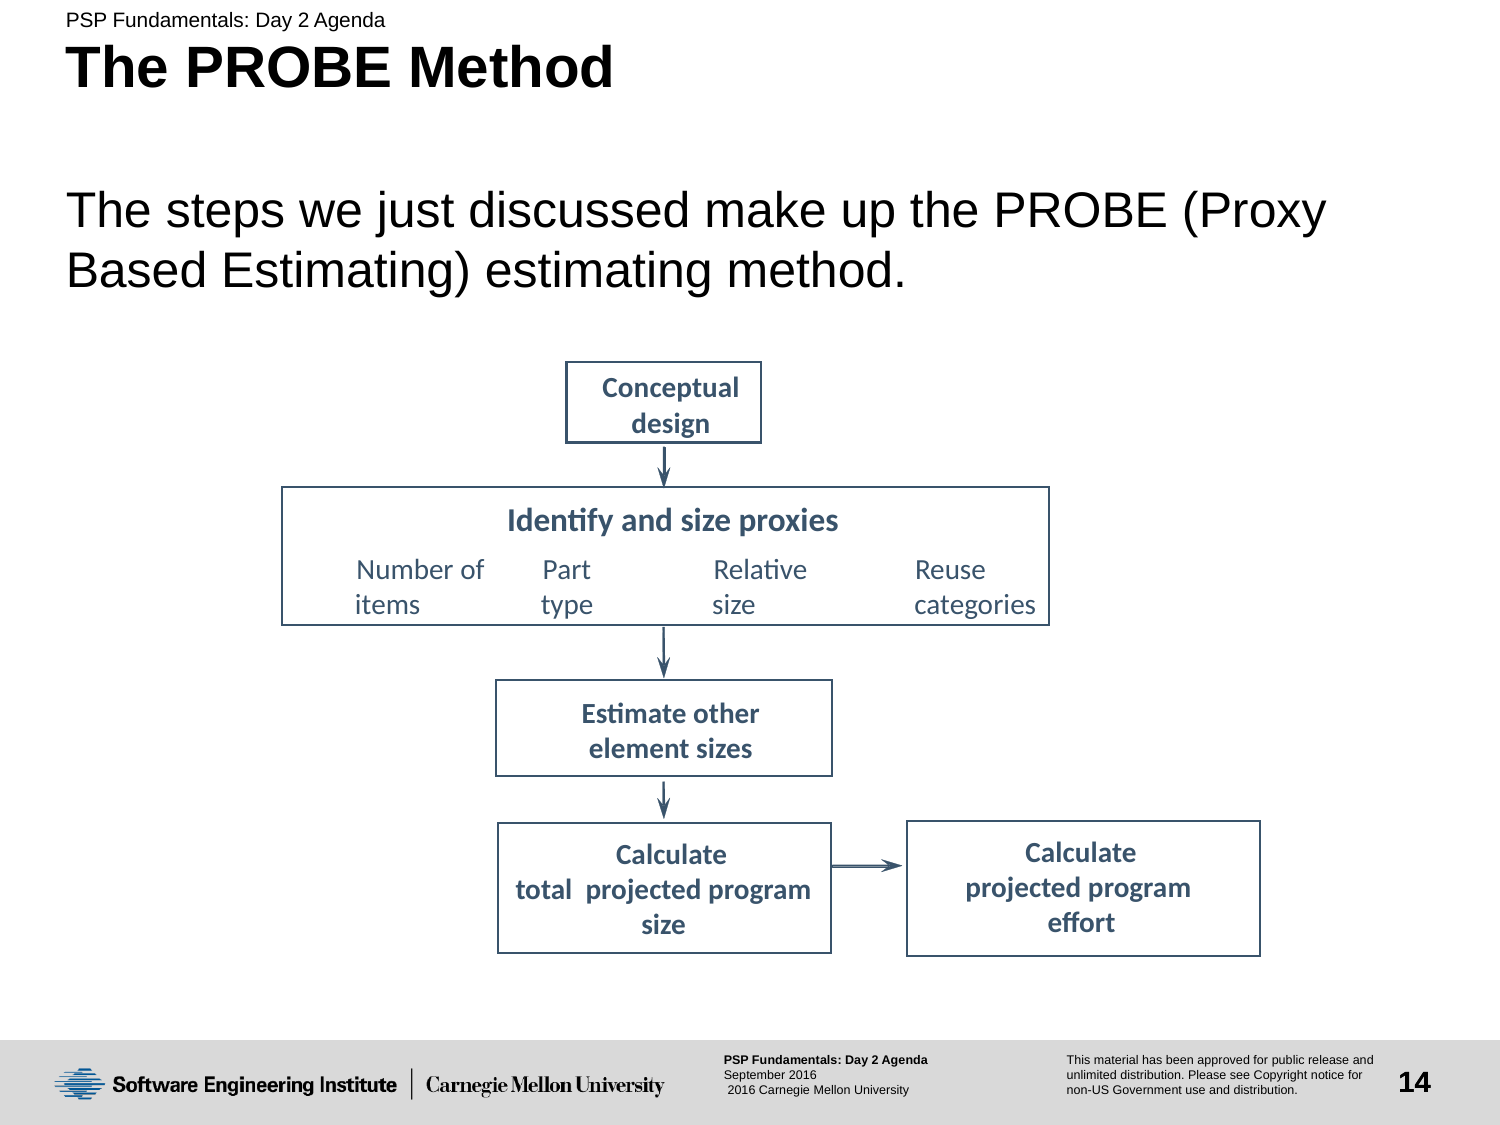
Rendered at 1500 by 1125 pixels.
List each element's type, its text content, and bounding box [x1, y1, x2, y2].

text_box [49, 237, 1437, 1000]
title The PROBE Method [65, 37, 1430, 148]
picture [46, 1061, 673, 1104]
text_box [281, 362, 1260, 957]
list The steps we just discussed make up the PROBE (Proxy Based Estimating) estimating method. [65, 177, 1431, 237]
